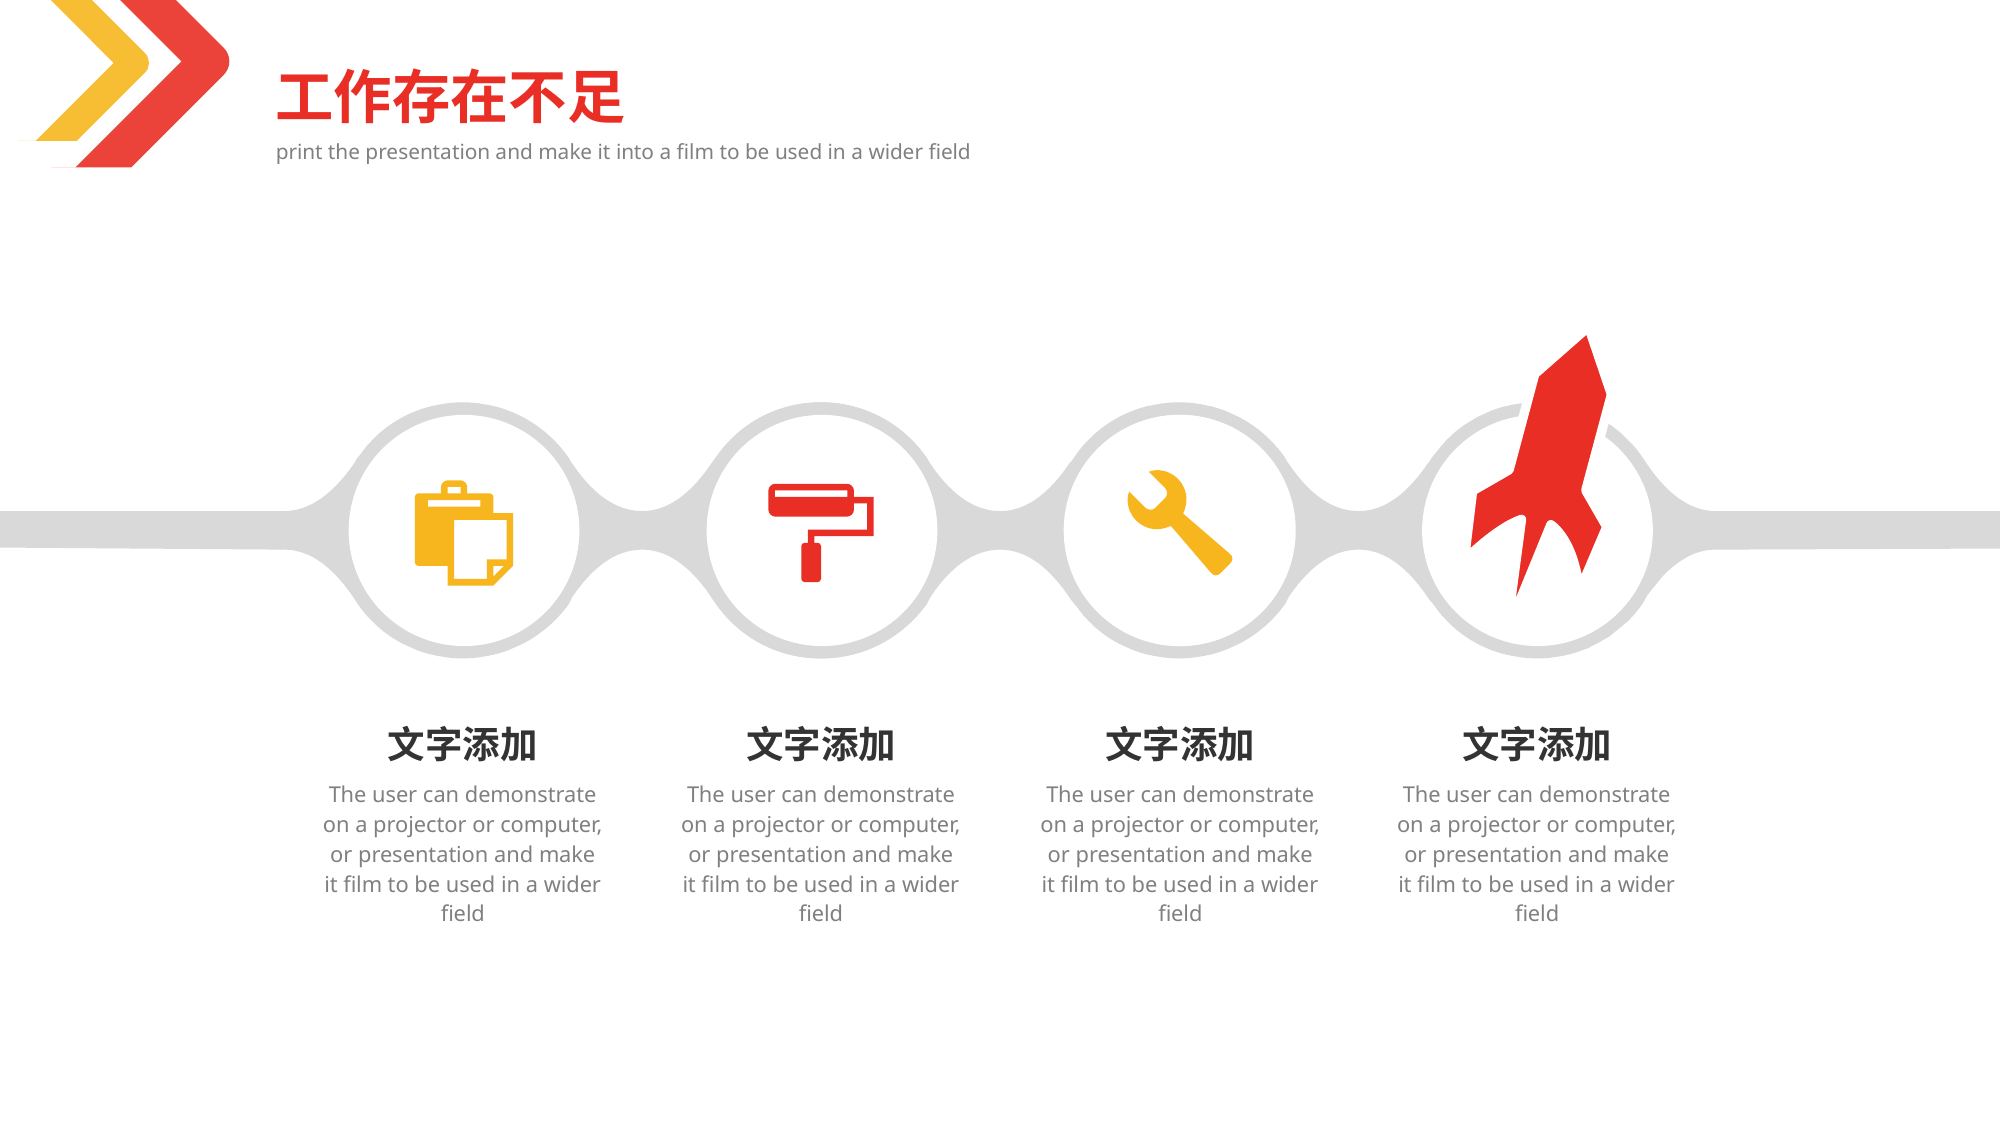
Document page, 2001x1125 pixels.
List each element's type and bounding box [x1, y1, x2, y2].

text_box [0, 0, 1169, 193]
text_box [0, 367, 2000, 659]
text_box [1362, 713, 1713, 934]
text_box [646, 713, 997, 934]
text_box [1005, 713, 1356, 934]
text_box [287, 713, 638, 934]
